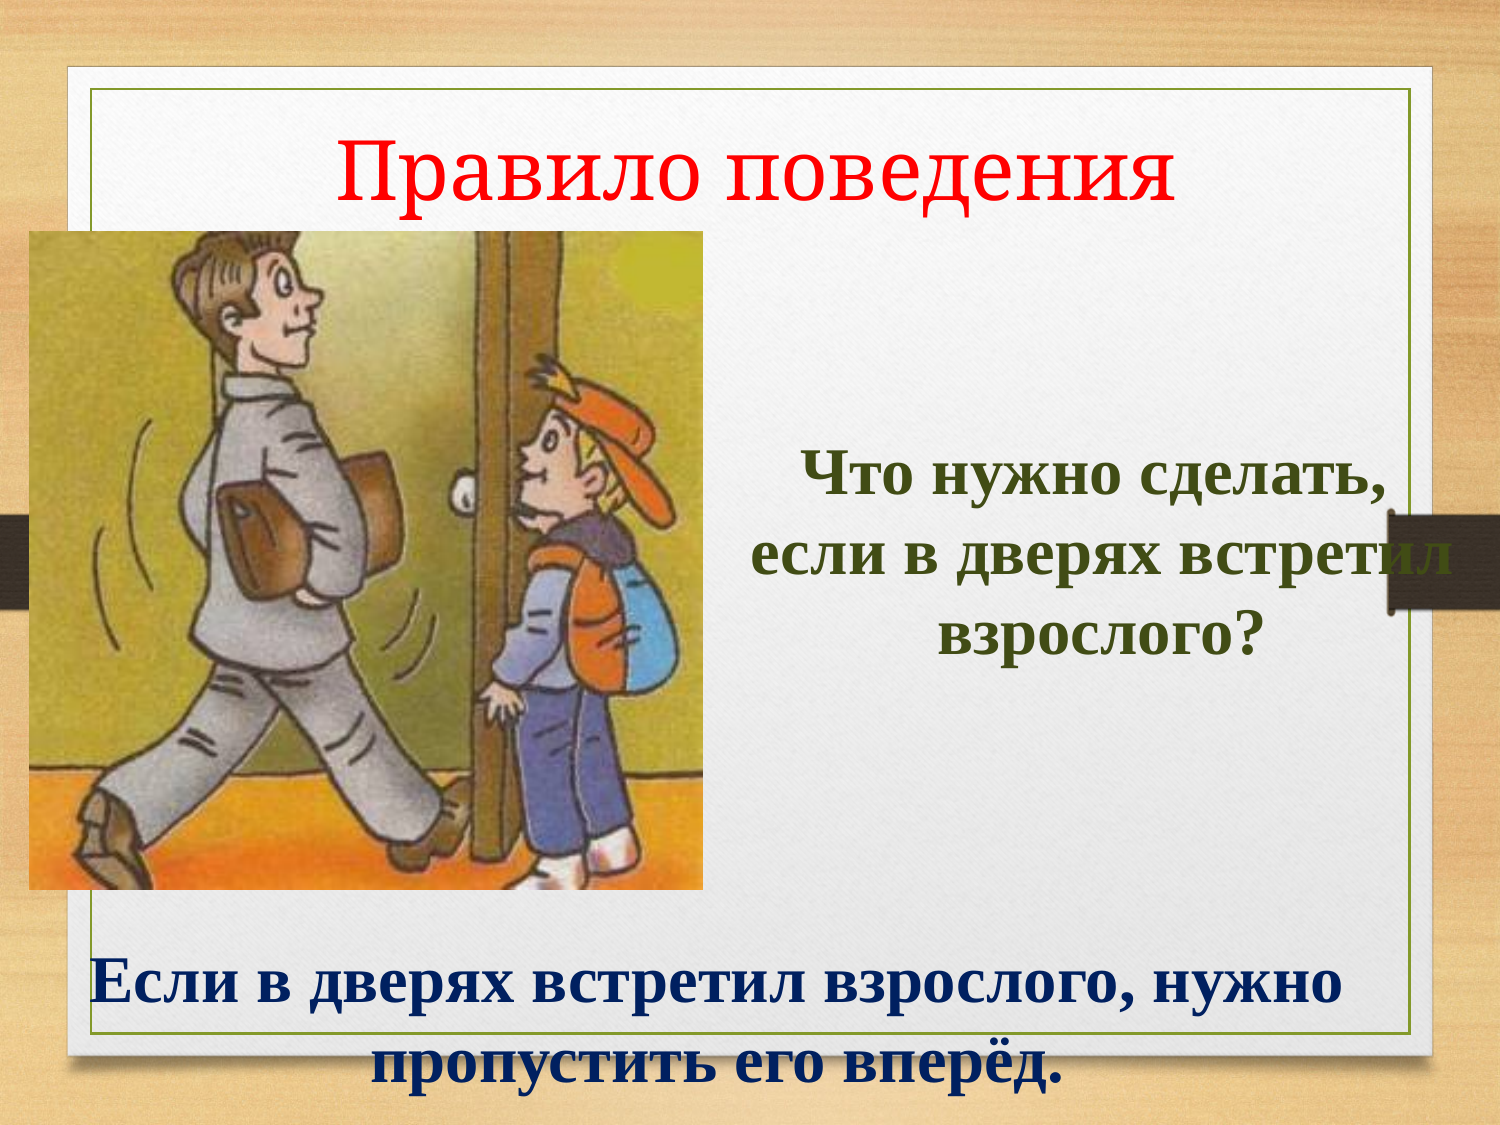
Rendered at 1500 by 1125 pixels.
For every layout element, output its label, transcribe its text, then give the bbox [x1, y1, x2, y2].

text_box Если в дверях встретил взрослого, нужно пропустить его вперёд. [0, 928, 1436, 1104]
title Правило поведения [171, 78, 1341, 256]
text_box Что нужно сделать, если в дверях встретил взрослого? [718, 420, 1470, 676]
picture [0, 0, 1500, 1125]
